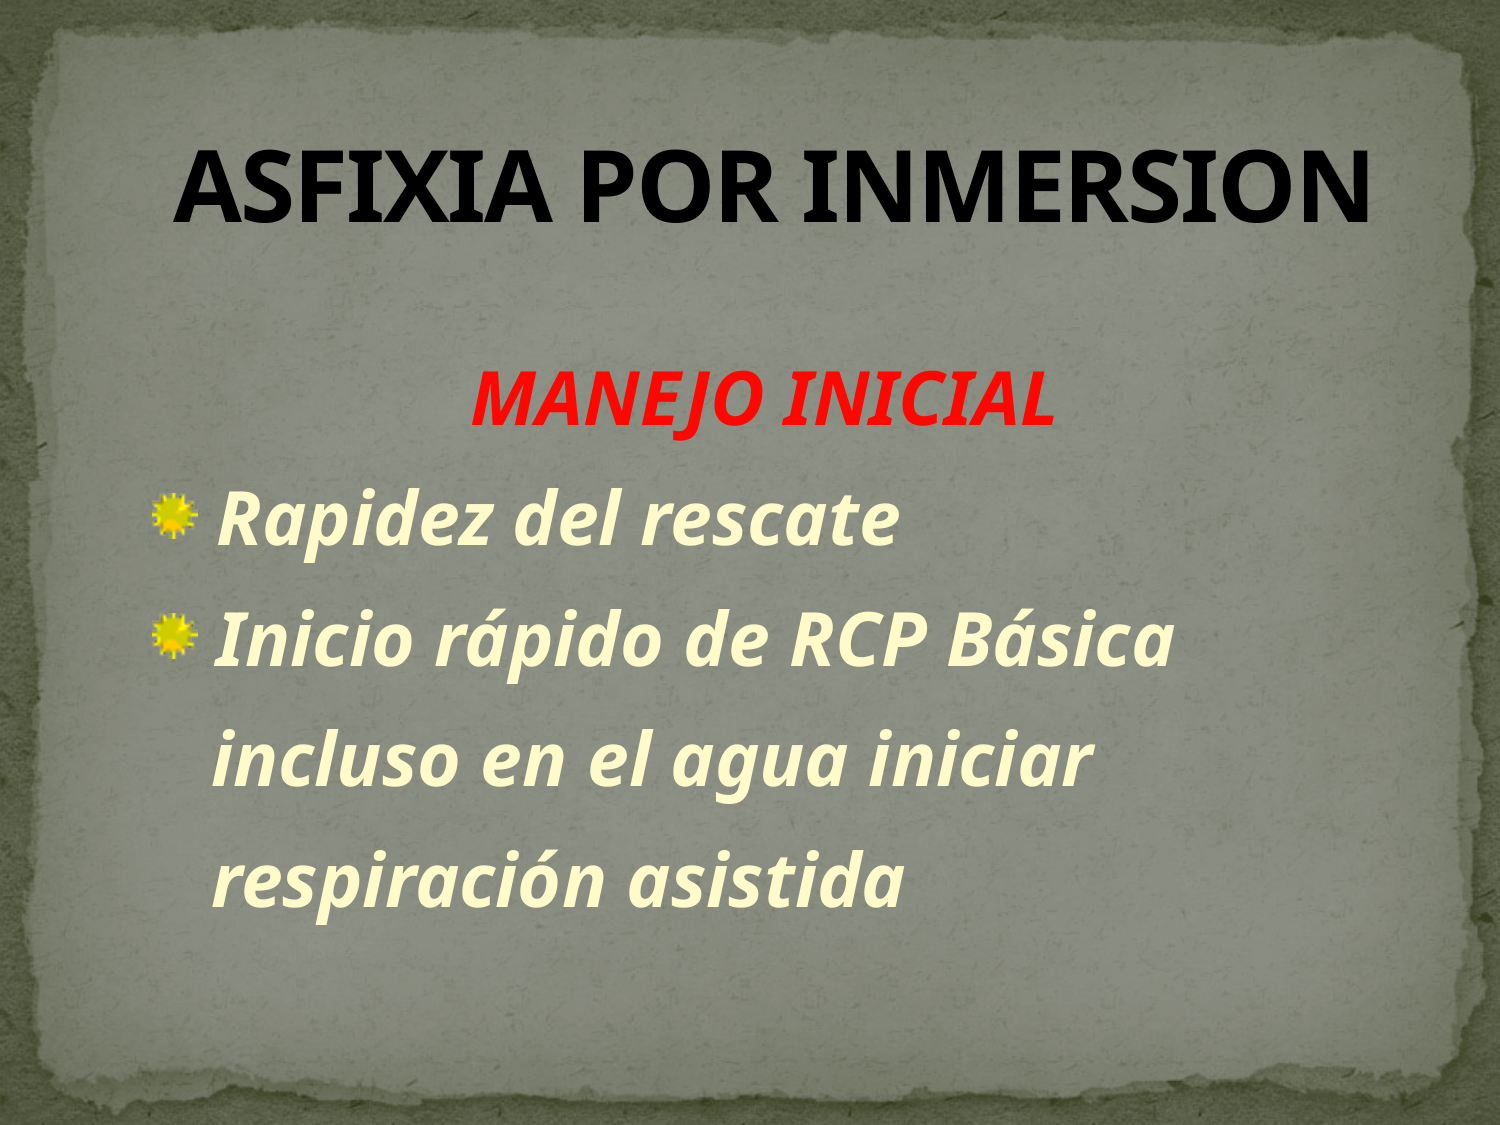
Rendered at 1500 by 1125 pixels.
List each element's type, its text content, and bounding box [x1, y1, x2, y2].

picture [152, 493, 198, 539]
title ASFIXIA POR INMERSION [49, 62, 1500, 250]
list MANEJO INICIAL Rapidez del rescate Inicio rápido de RCP Básica incluso en el agua iniciar respiración asistida [137, 324, 1413, 1001]
picture [152, 613, 198, 659]
